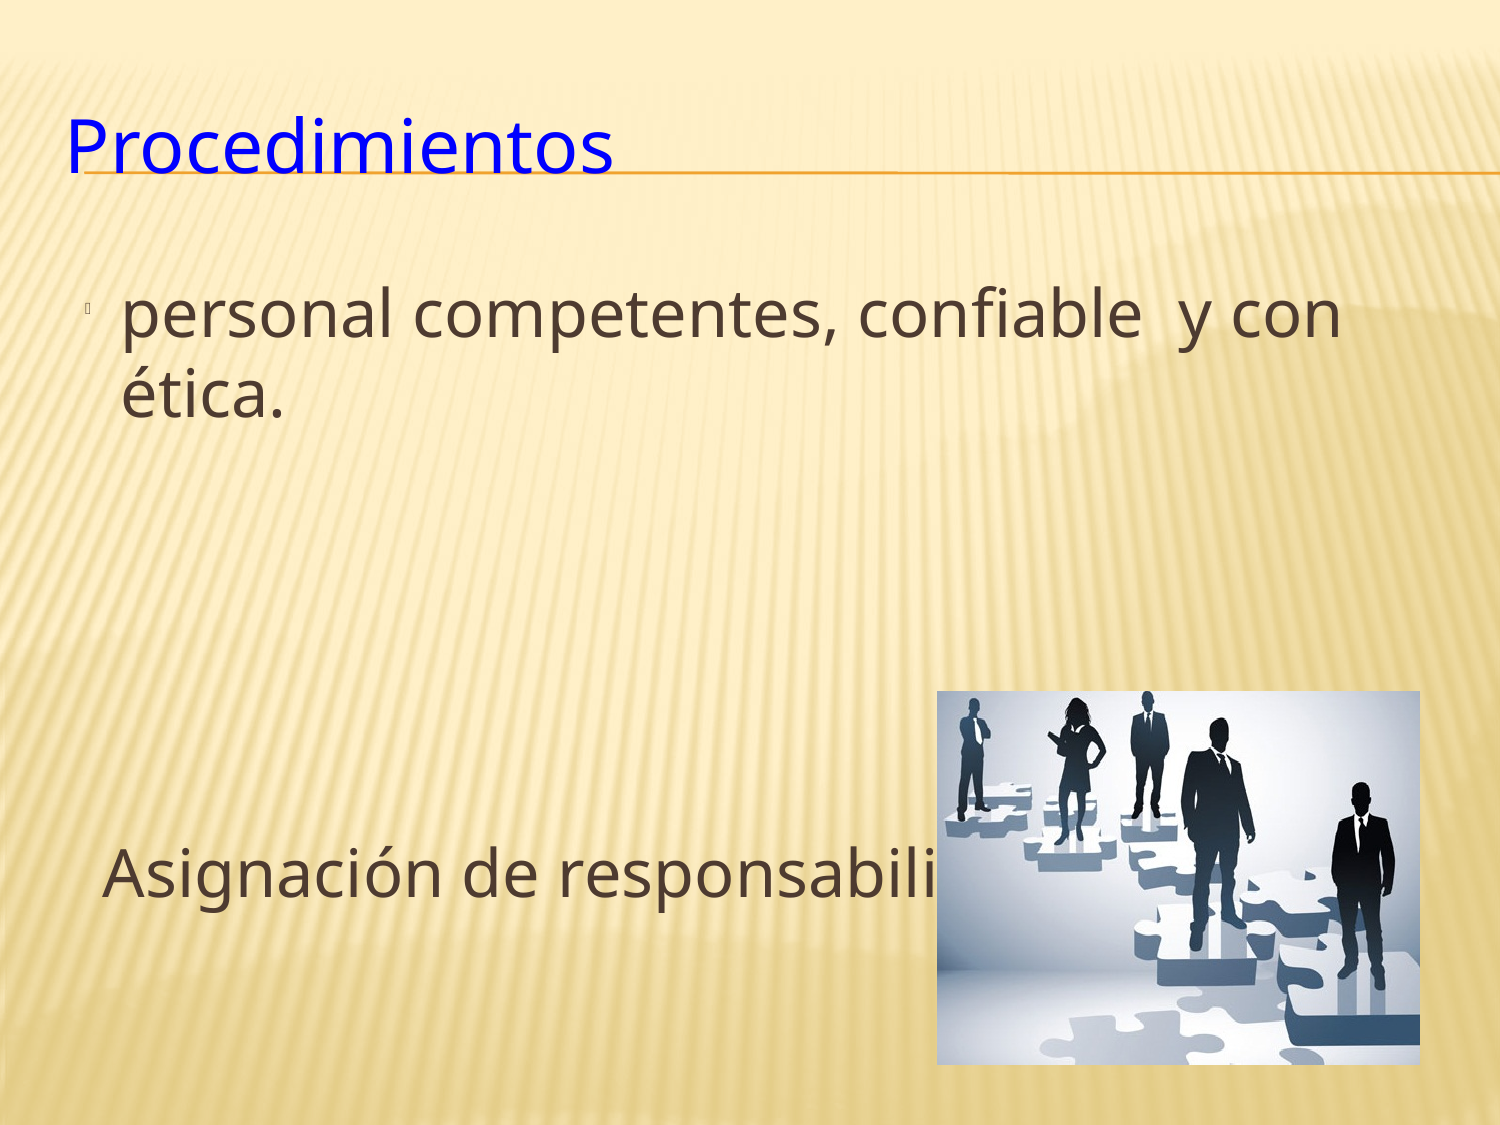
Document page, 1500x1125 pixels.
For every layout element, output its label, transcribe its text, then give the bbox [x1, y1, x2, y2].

picture [0, 0, 1500, 1125]
text_box Procedimientos [49, 74, 1475, 213]
text_box personal competentes, confiable y con ética. Asignación de responsabilidades [70, 263, 1421, 1089]
